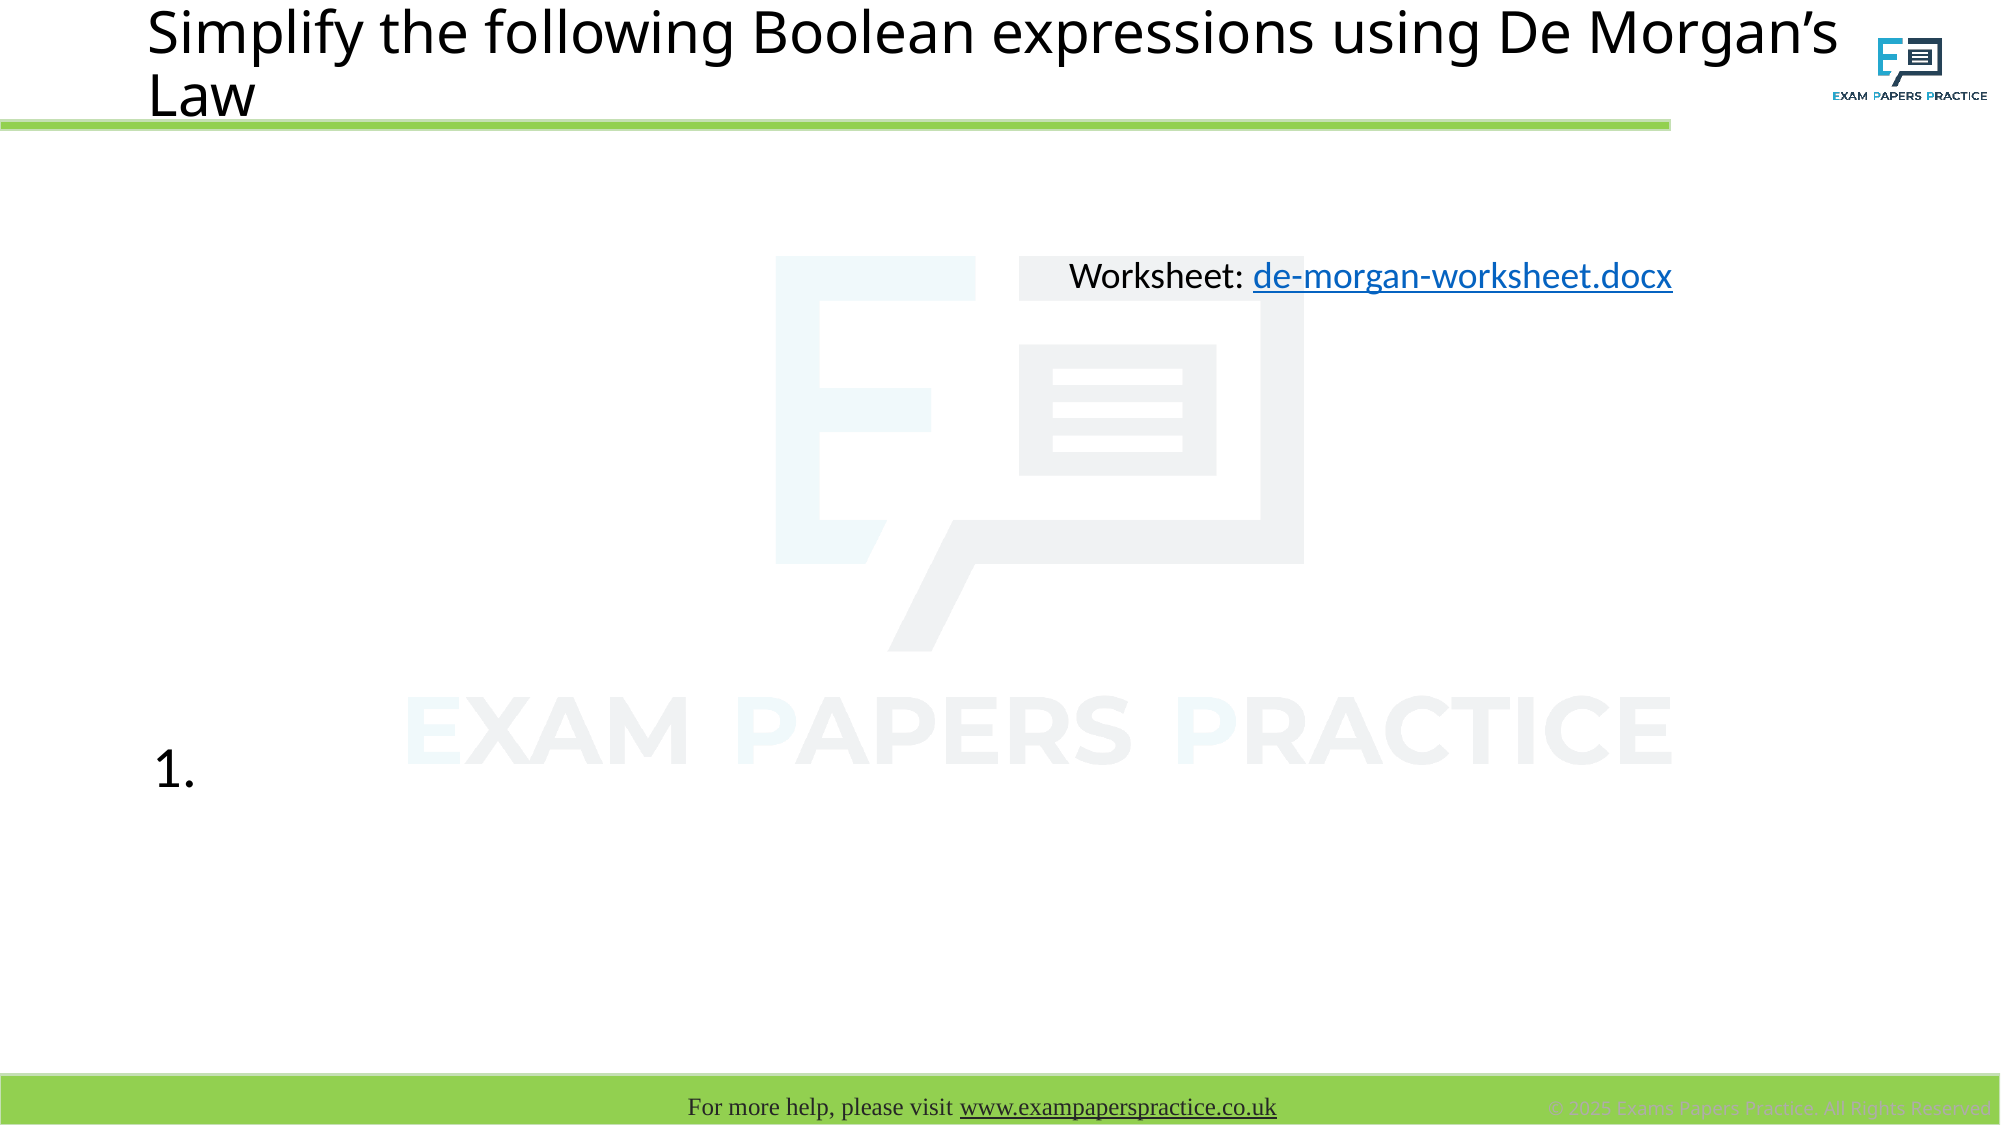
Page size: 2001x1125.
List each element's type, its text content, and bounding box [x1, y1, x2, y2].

title Simplify the following Boolean expressions using De Morgan’s Law [132, 11, 1858, 121]
text_box Worksheet: de-morgan-worksheet.docx [1054, 243, 2000, 304]
